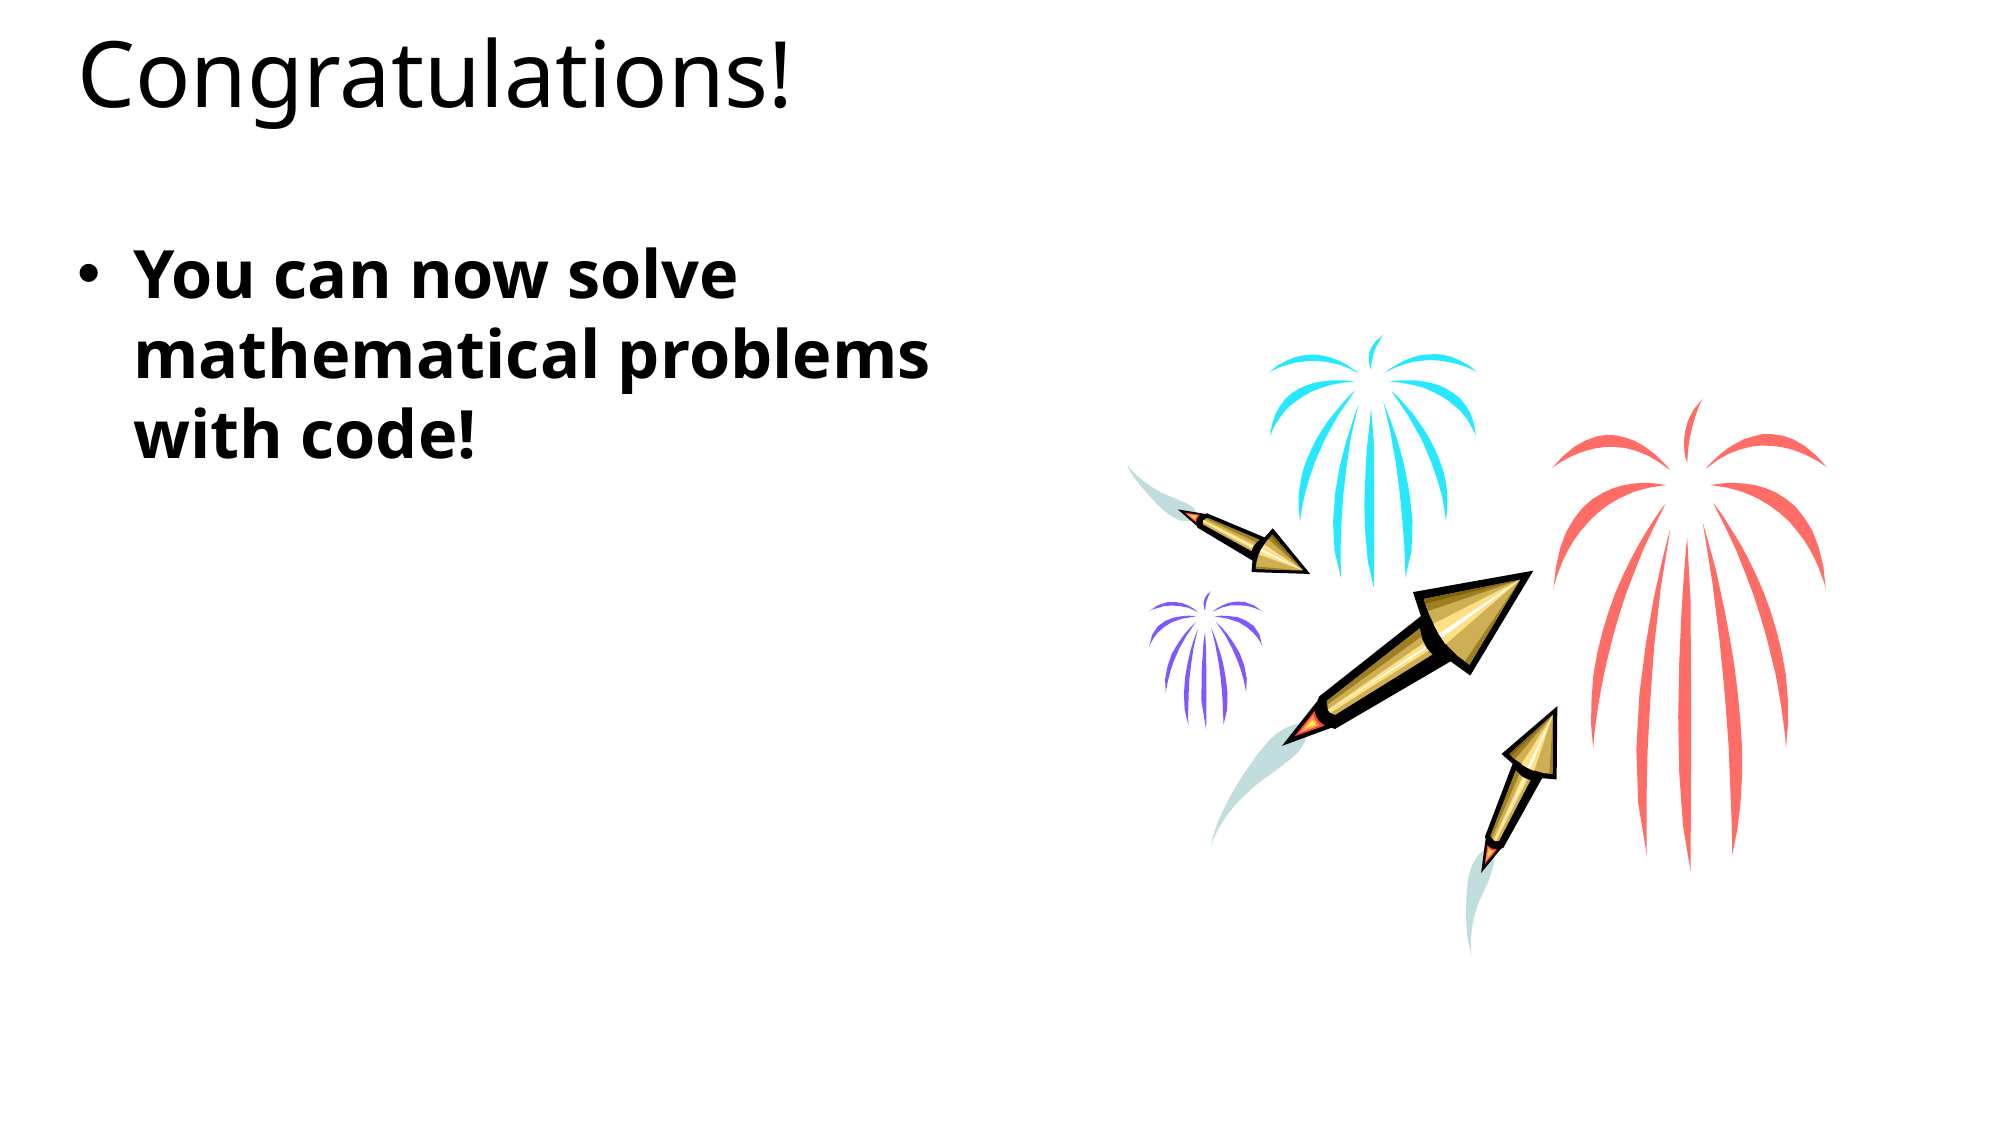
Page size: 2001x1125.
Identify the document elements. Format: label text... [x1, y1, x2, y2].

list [1127, 330, 1828, 955]
list You can now solve mathematical problems with code! [62, 224, 984, 1038]
title Congratulations! [62, 29, 1953, 205]
